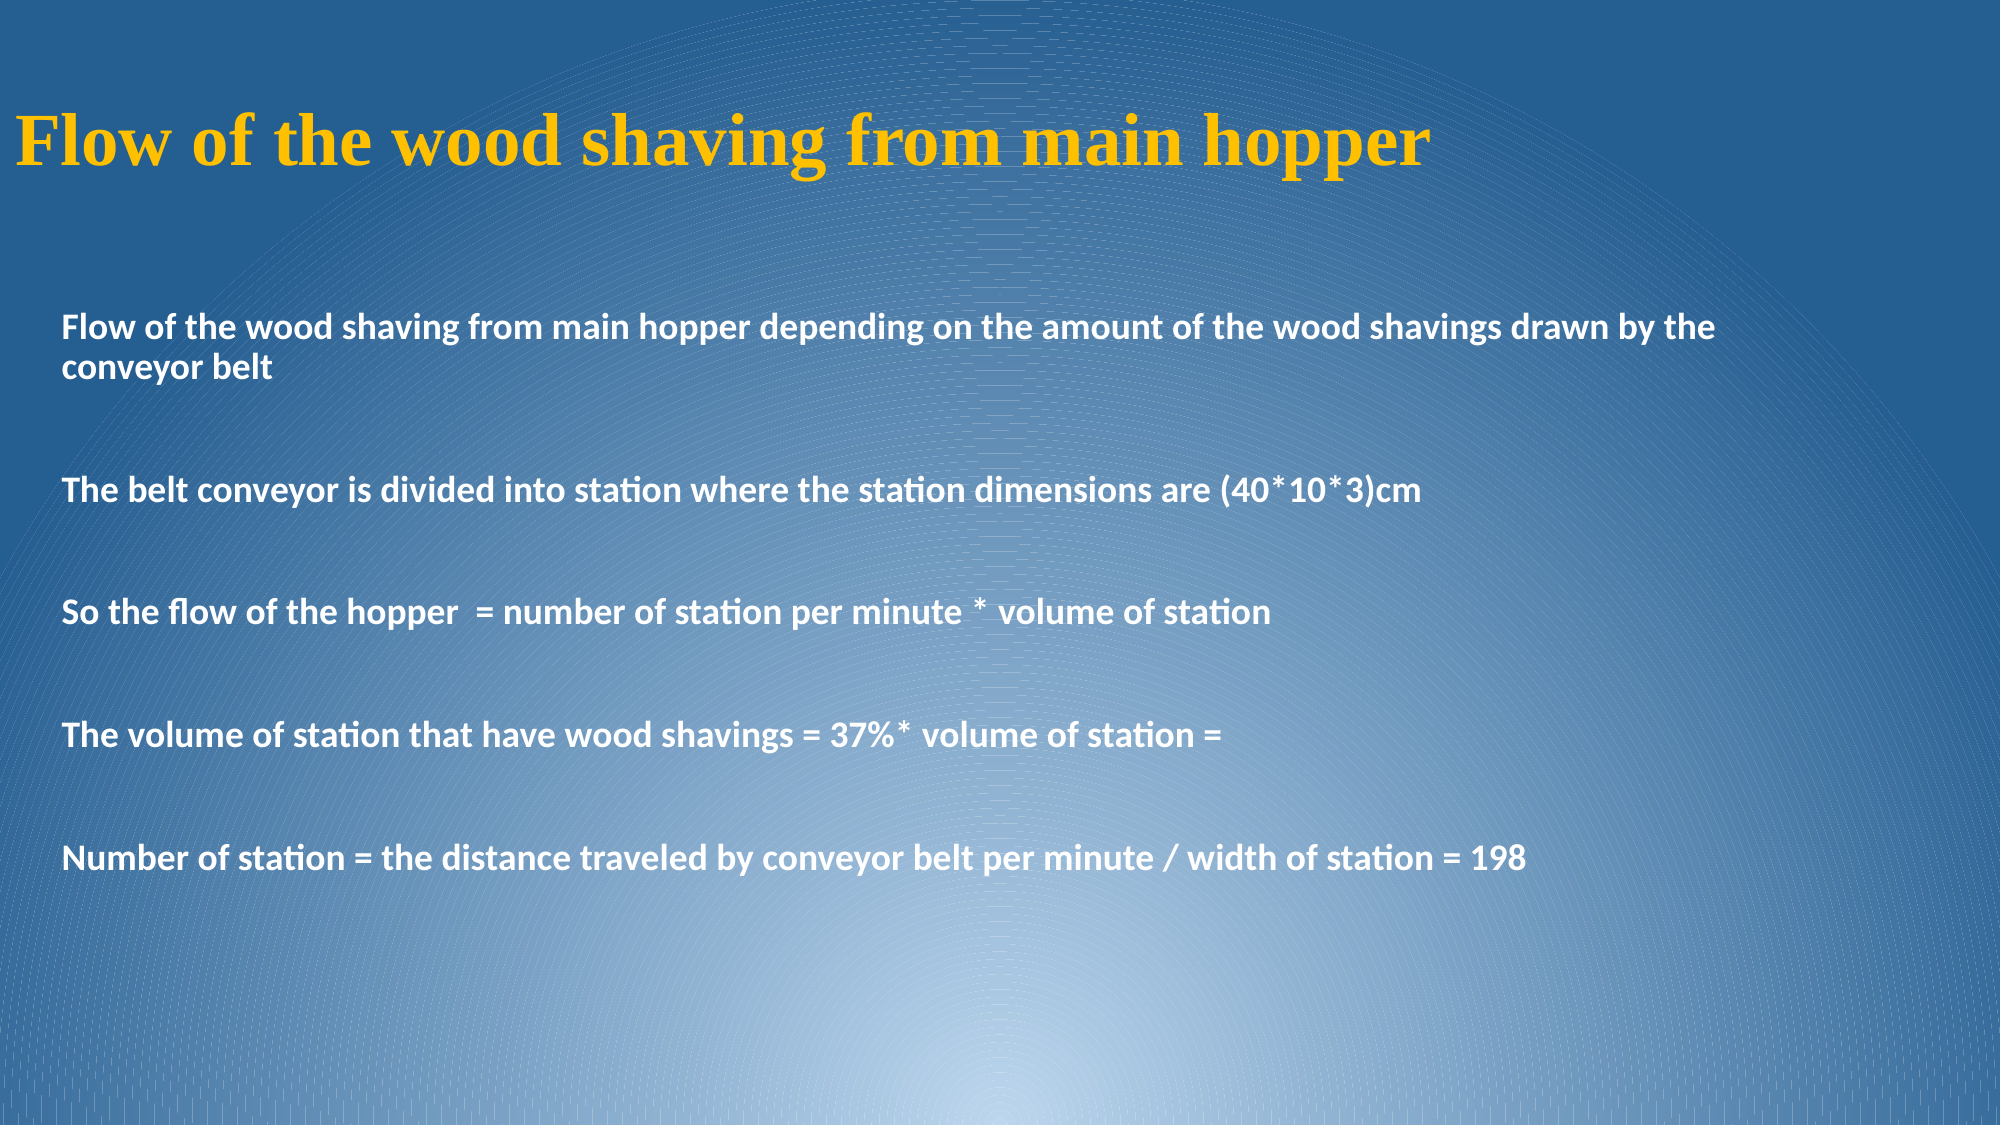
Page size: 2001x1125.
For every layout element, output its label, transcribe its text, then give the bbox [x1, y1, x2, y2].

title Flow of the wood shaving from main hopper [0, 32, 1725, 250]
